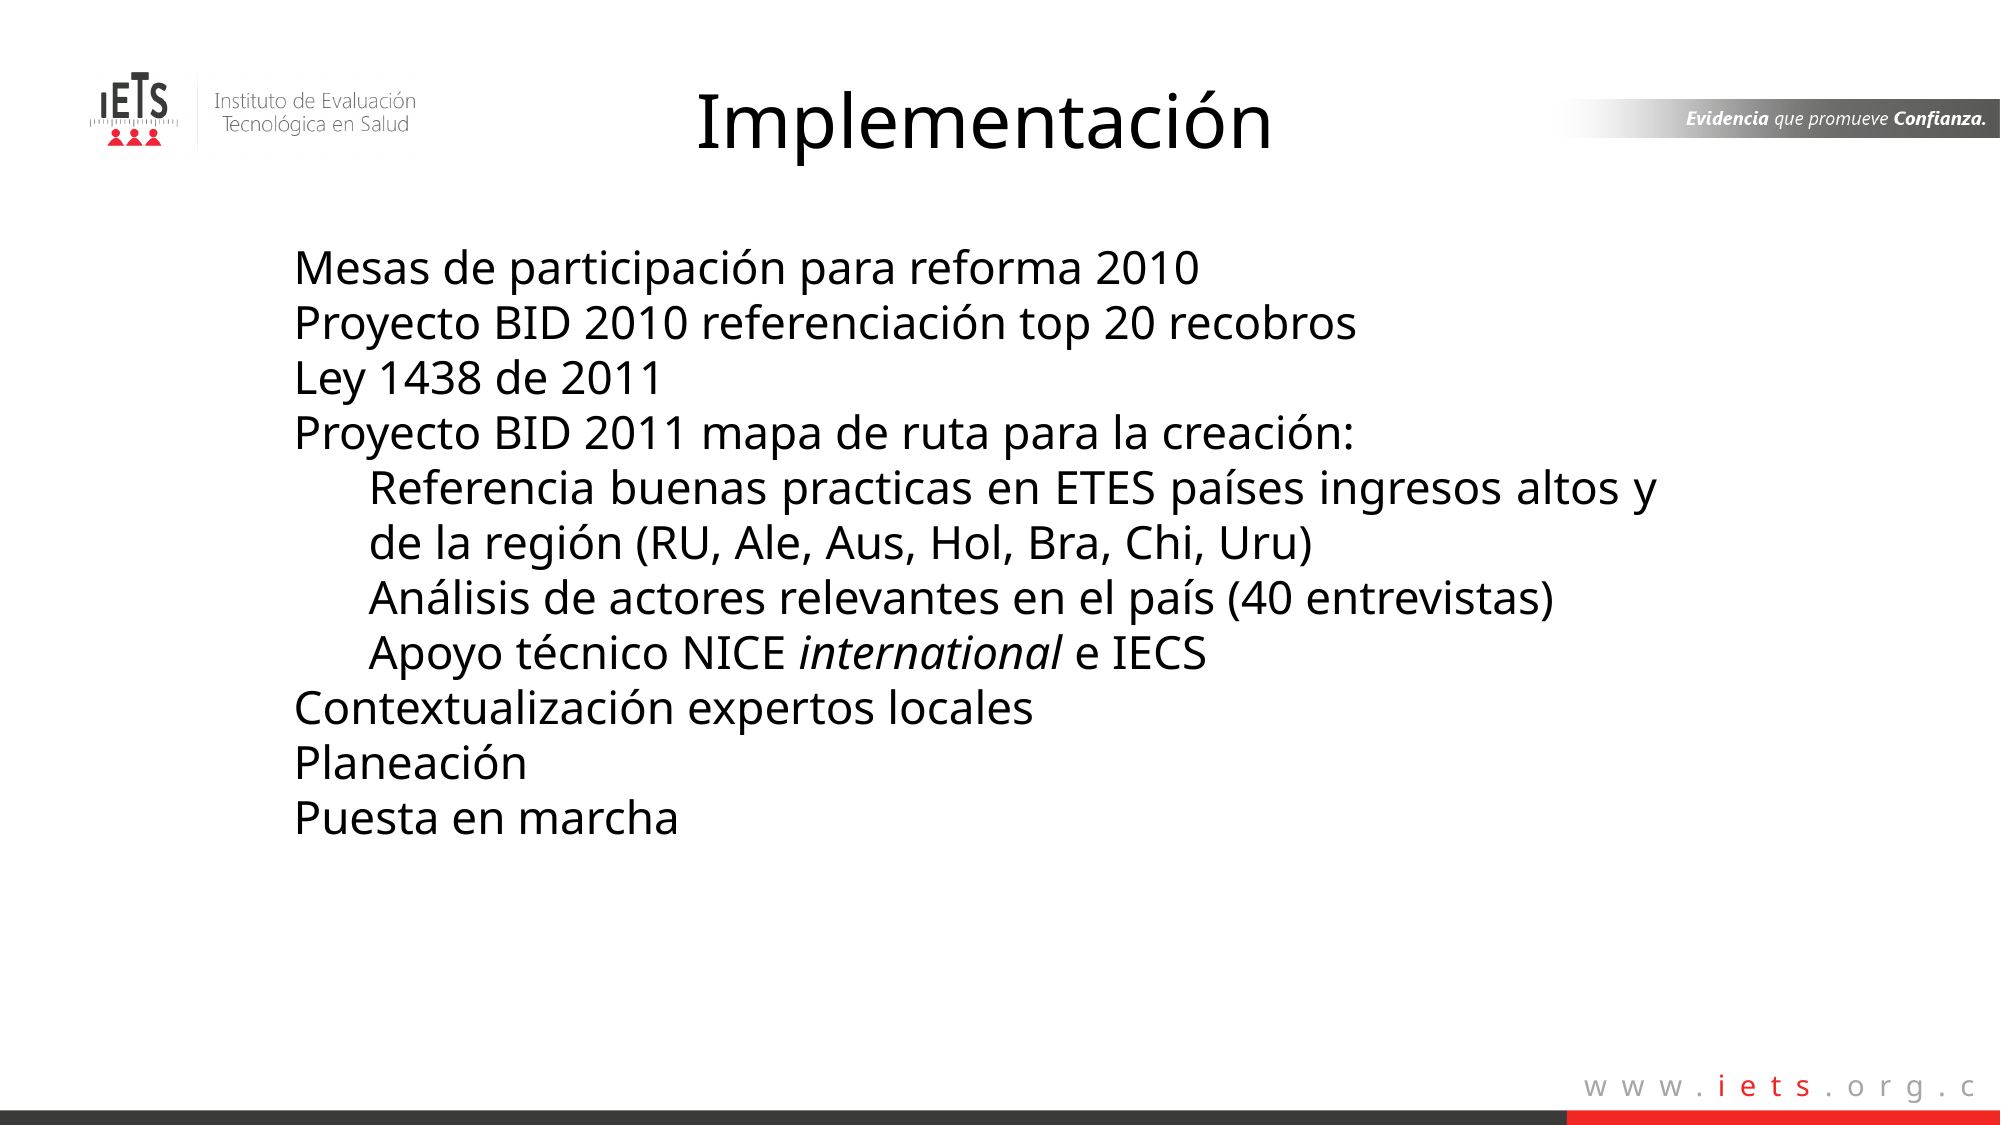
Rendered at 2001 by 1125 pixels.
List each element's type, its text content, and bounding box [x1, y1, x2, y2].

list Mesas de participación para reforma 2010 Proyecto BID 2010 referenciación top 20 recobros Ley 1438 de 2011 Proyecto BID 2011 mapa de ruta para la creación: Referencia buenas practicas en ETES países ingresos altos y de la región (RU, Ale, Aus, Hol, Bra, Chi, Uru) Análisis de actores relevantes en el país (40 entrevistas) Apoyo técnico NICE international e IECS Contextualización expertos locales Planeación Puesta en marcha [278, 231, 1673, 1012]
title Implementación [125, 66, 1826, 303]
picture [90, 54, 422, 174]
picture [1826, 99, 2000, 138]
